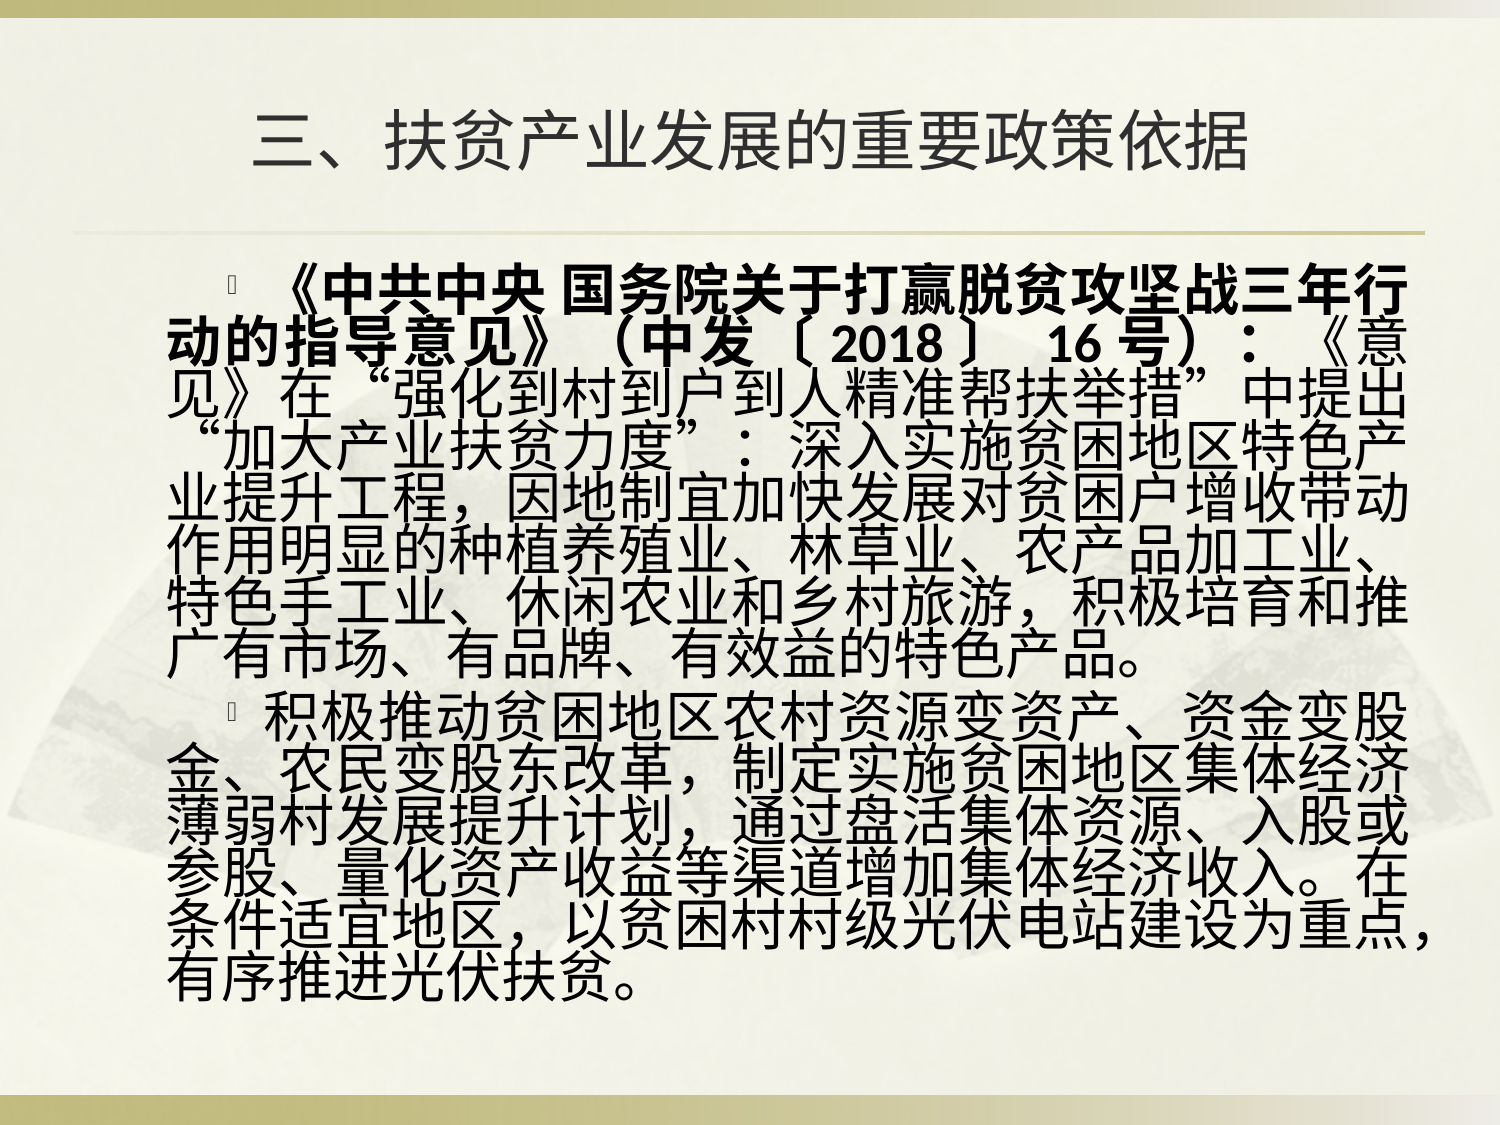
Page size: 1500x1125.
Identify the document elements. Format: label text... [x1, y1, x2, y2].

title 三、扶贫产业发展的重要政策依据 [75, 45, 1425, 233]
list 《中共中央 国务院关于打赢脱贫攻坚战三年行动的指导意见》（中发〔2018〕 16号）：《意见》在“强化到村到户到人精准帮扶举措”中提出“加大产业扶贫力度”：深入实施贫困地区特色产业提升工程，因地制宜加快发展对贫困户增收带动作用明显的种植养殖业、林草业、农产品加工业、特色手工业、休闲农业和乡村旅游，积极培育和推广有市场、有品牌、有效益的特色产品。 积极推动贫困地区农村资源变资产、资金变股金、农民变股东改革，制定实施贫困地区集体经济薄弱村发展提升计划，通过盘活集体资源、入股或参股、量化资产收益等渠道增加集体经济收入。在条件适宜地区，以贫困村村级光伏电站建设为重点，有序推进光伏扶贫。 [75, 262, 1425, 1032]
